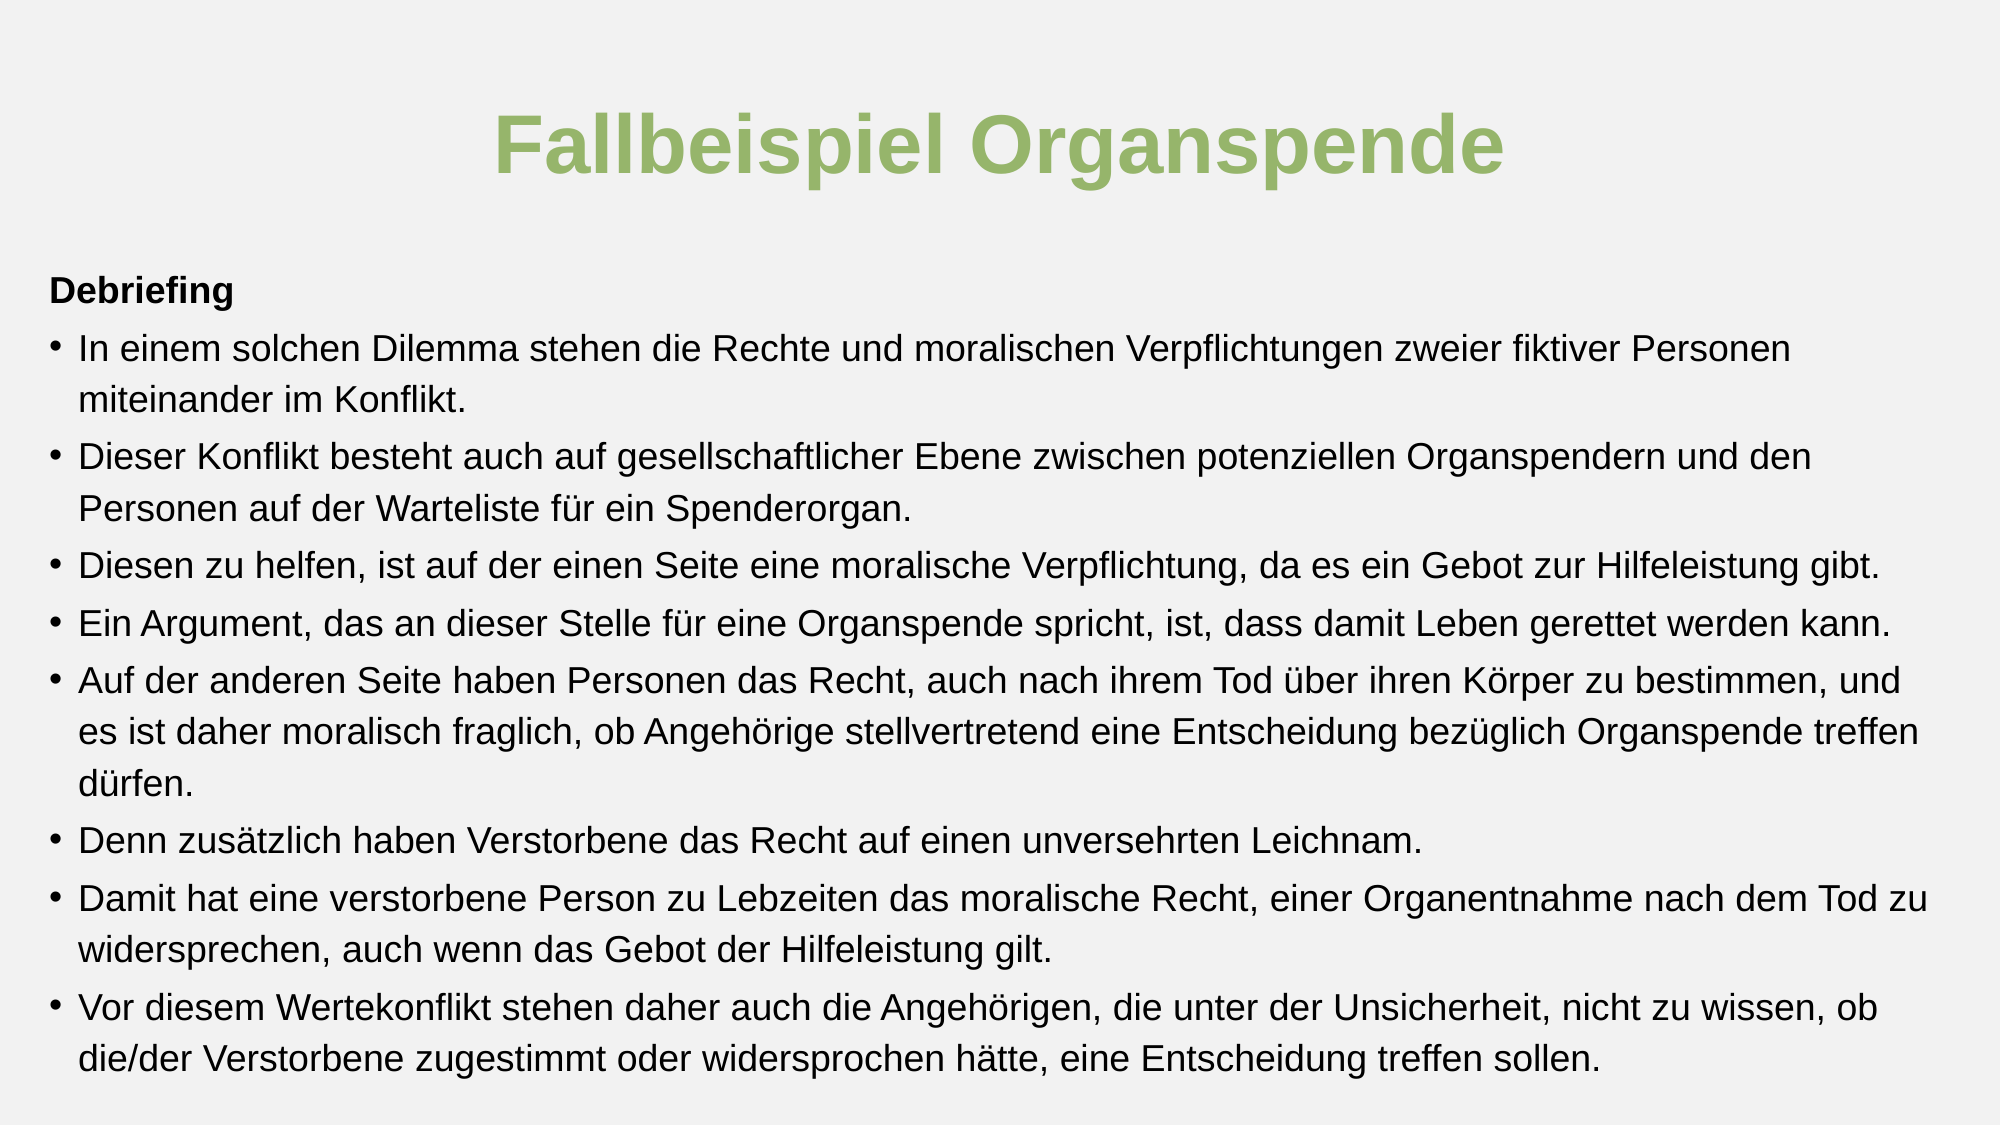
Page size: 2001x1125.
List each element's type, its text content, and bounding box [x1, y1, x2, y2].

text_box Fallbeispiel Organspende [452, 101, 1548, 243]
list Debriefing In einem solchen Dilemma stehen die Rechte und moralischen Verpflichtungen zweier fiktiver Personen miteinander im Konflikt. Dieser Konflikt besteht auch auf gesellschaftlicher Ebene zwischen potenziellen Organspendern und den Personen auf der Warteliste für ein Spenderorgan. Diesen zu helfen, ist auf der einen Seite eine moralische Verpflichtung, da es ein Gebot zur Hilfeleistung gibt. Ein Argument, das an dieser Stelle für eine Organspende spricht, ist, dass damit Leben gerettet werden kann. Auf der anderen Seite haben Personen das Recht, auch nach ihrem Tod über ihren Körper zu bestimmen, und es ist daher moralisch fraglich, ob Angehörige stellvertretend eine Entscheidung bezüglich Organspende treffen dürfen. Denn zusätzlich haben Verstorbene das Recht auf einen unversehrten Leichnam. Damit hat eine verstorbene Person zu Lebzeiten das moralische Recht, einer Organentnahme nach dem Tod zu widersprechen, auch wenn das Gebot der Hilfeleistung gilt. Vor diesem Wertekonflikt stehen daher auch die Angehörigen, die unter der Unsicherheit, nicht zu wissen, ob die/der Verstorbene zugestimmt oder widersprochen hätte, eine Entscheidung treffen sollen. [49, 243, 1951, 1024]
